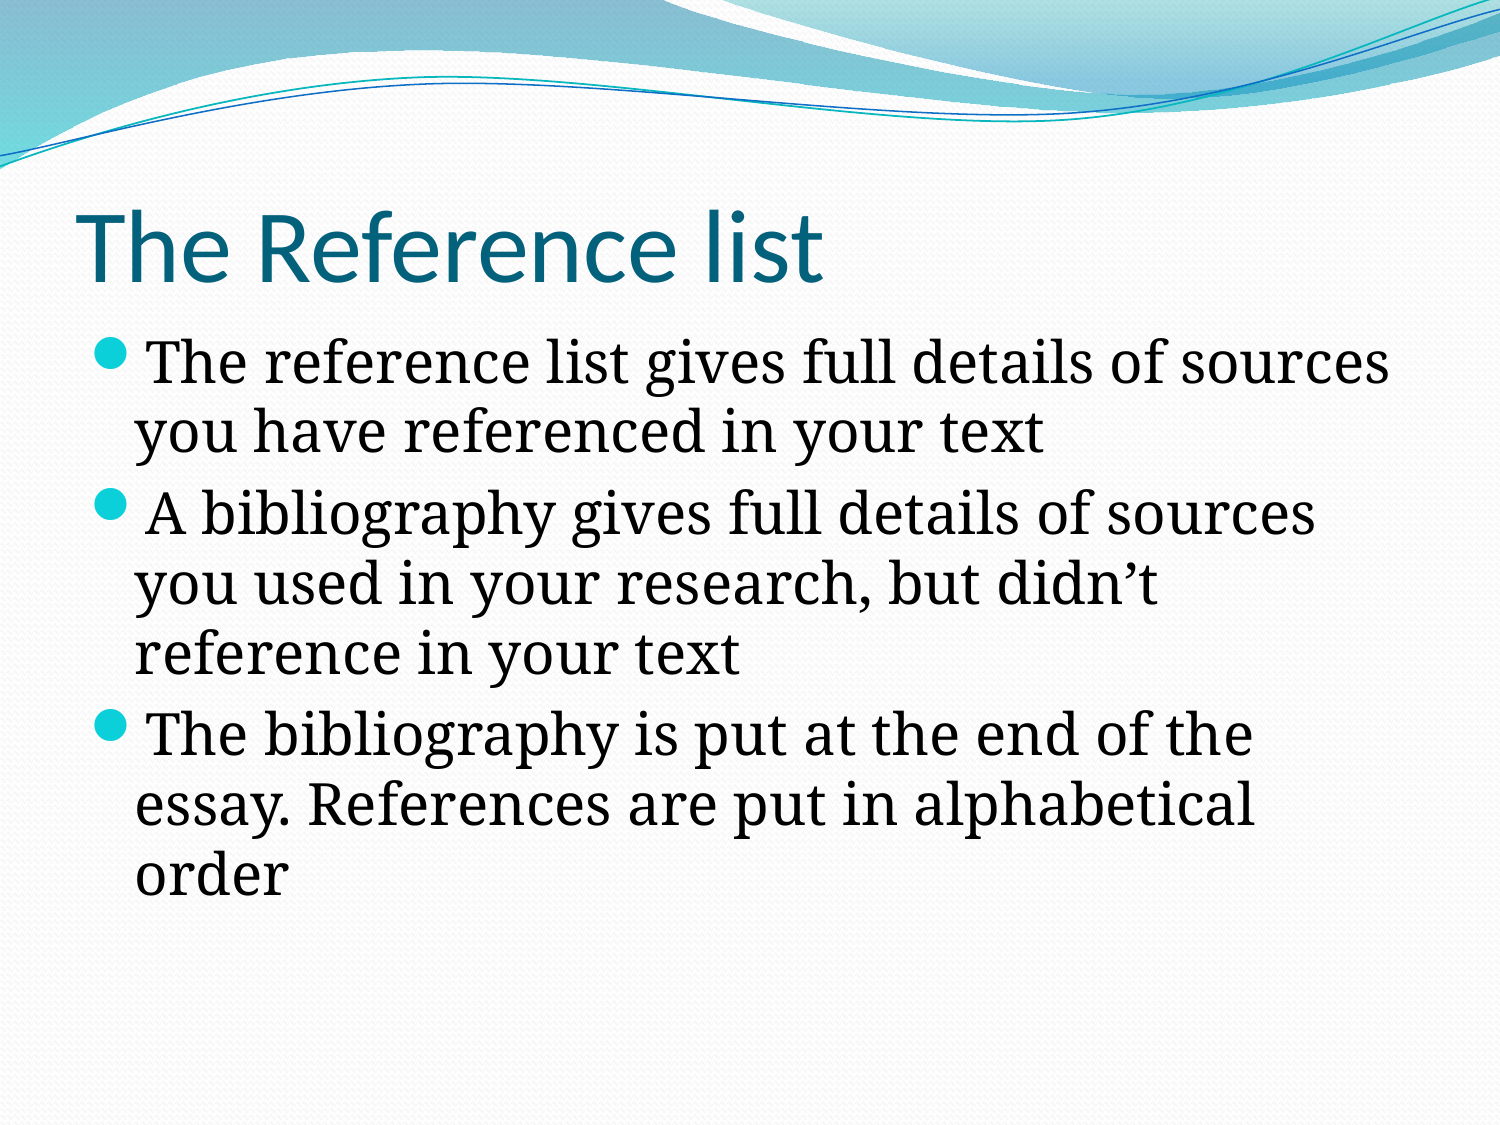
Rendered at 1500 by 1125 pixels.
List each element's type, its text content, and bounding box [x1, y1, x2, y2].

list The reference list gives full details of sources you have referenced in your text A bibliography gives full details of sources you used in your research, but didn’t reference in your text The bibliography is put at the end of the essay. References are put in alphabetical order [75, 317, 1425, 1038]
title The Reference list [75, 115, 1425, 303]
